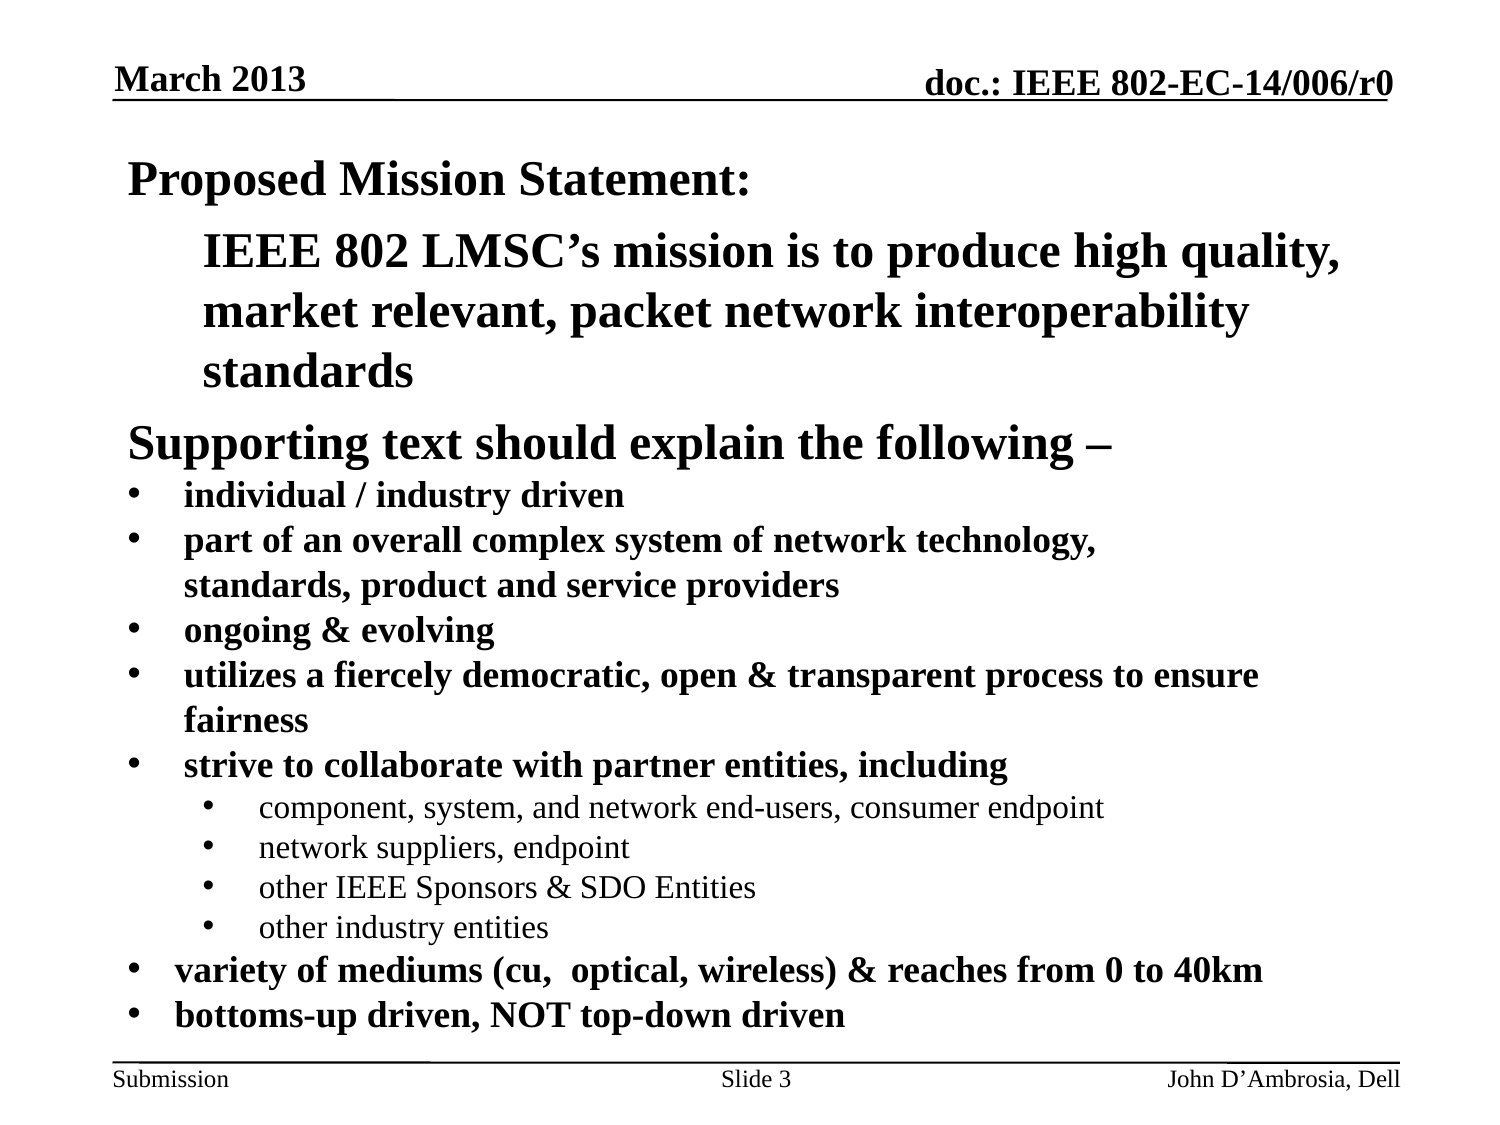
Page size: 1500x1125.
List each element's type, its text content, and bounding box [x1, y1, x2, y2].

slide_number Slide 3 [712, 1061, 800, 1123]
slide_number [114, 54, 540, 100]
footer John D’Ambrosia, Dell [902, 1061, 1402, 1093]
list Proposed Mission Statement: IEEE 802 LMSC’s mission is to produce high quality, market relevant, packet network interoperability standards Supporting text should explain the following – individual / industry driven part of an overall complex system of network technology, standards, product and service providers ongoing & evolving utilizes a fiercely democratic, open & transparent process to ensure fairness strive to collaborate with partner entities, including component, system, and network end-users, consumer endpoint network suppliers, endpoint other IEEE Sponsors & SDO Entities other industry entities variety of mediums (cu, optical, wireless) & reaches from 0 to 40km bottoms-up driven, NOT top-down driven [112, 137, 1388, 976]
